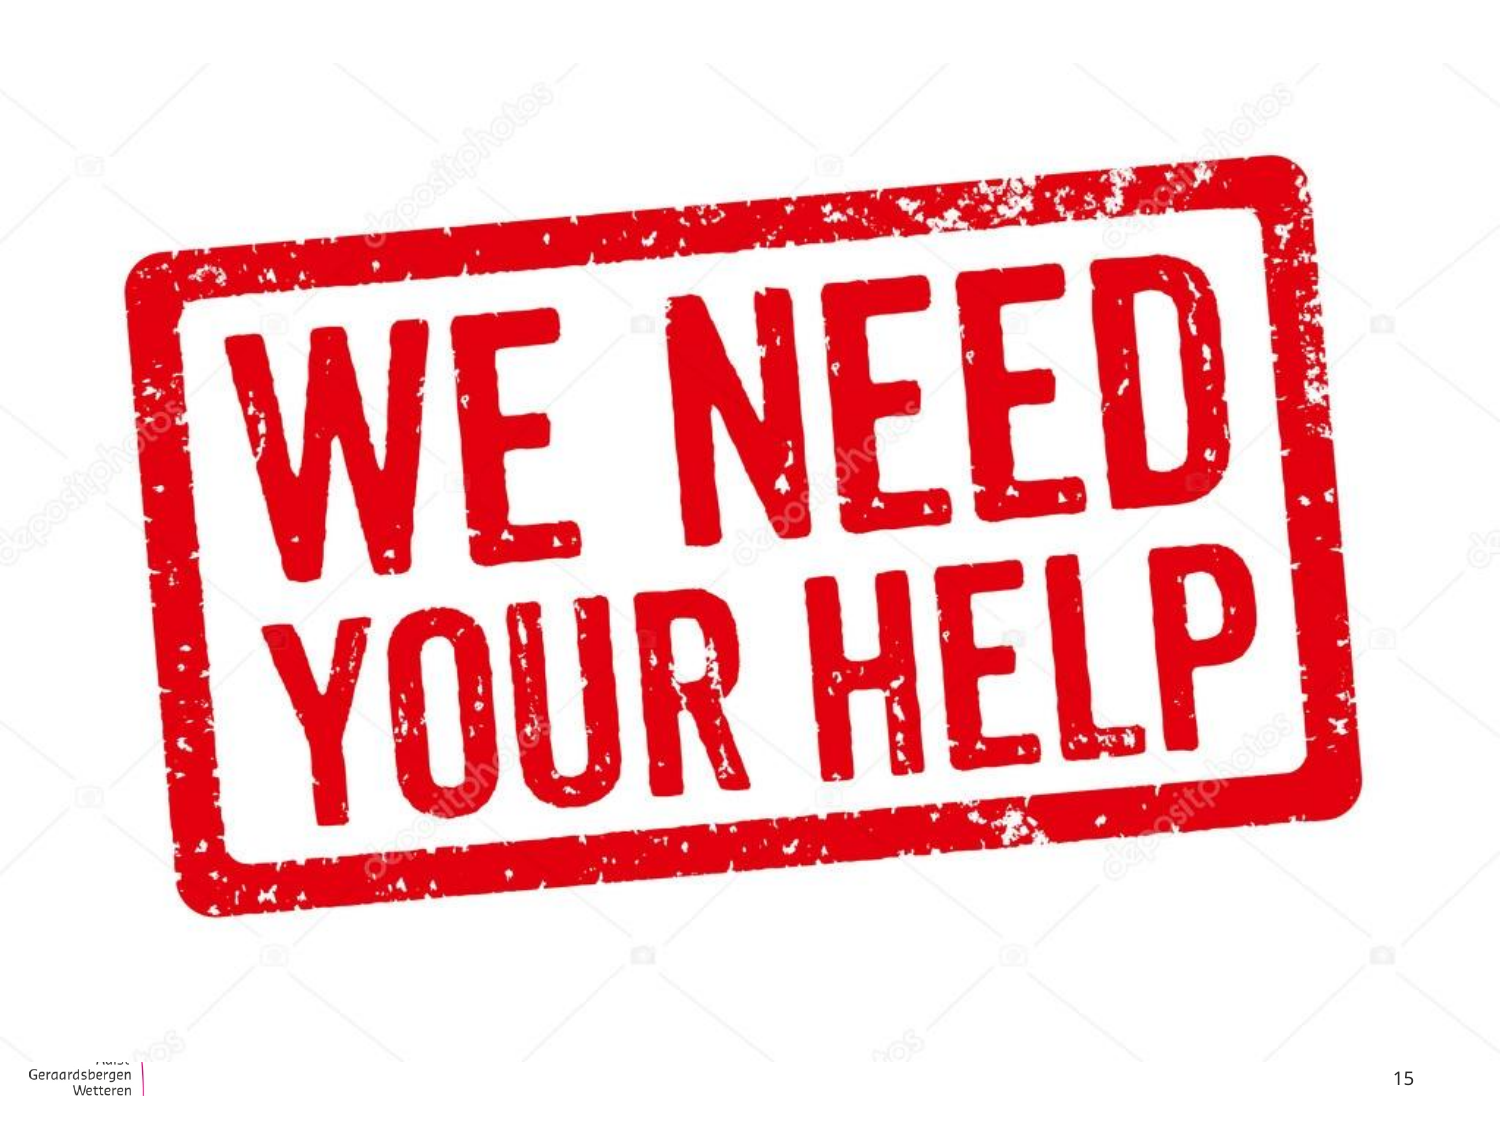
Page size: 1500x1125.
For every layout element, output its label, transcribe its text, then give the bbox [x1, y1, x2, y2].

picture [0, 62, 1500, 1096]
slide_number 15 [1079, 1068, 1430, 1098]
